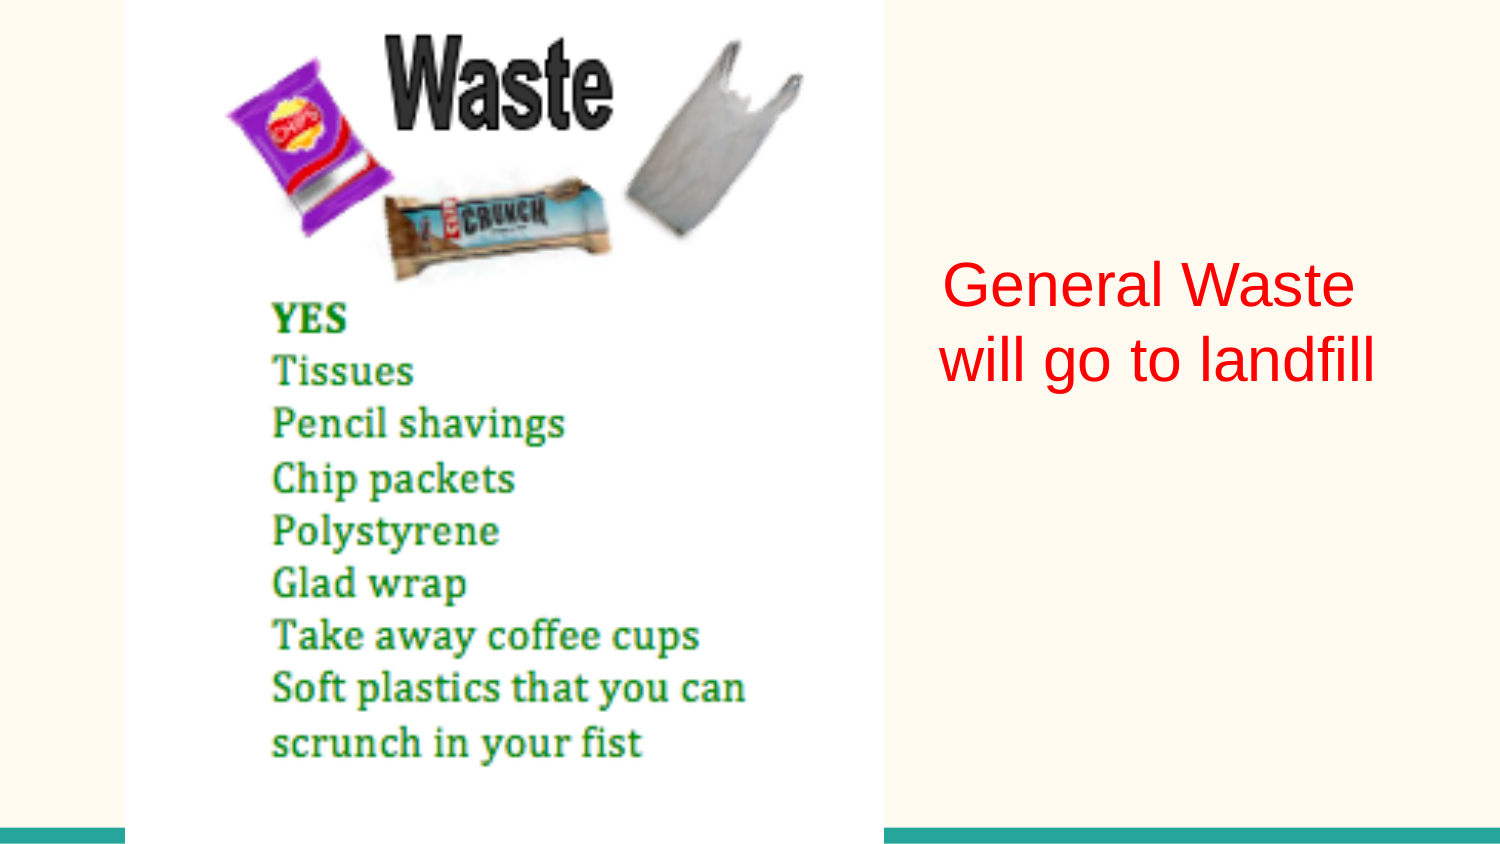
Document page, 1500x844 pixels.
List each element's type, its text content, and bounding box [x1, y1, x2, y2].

text_box General Waste will go to landfill [889, 228, 1434, 504]
picture [125, 0, 884, 844]
